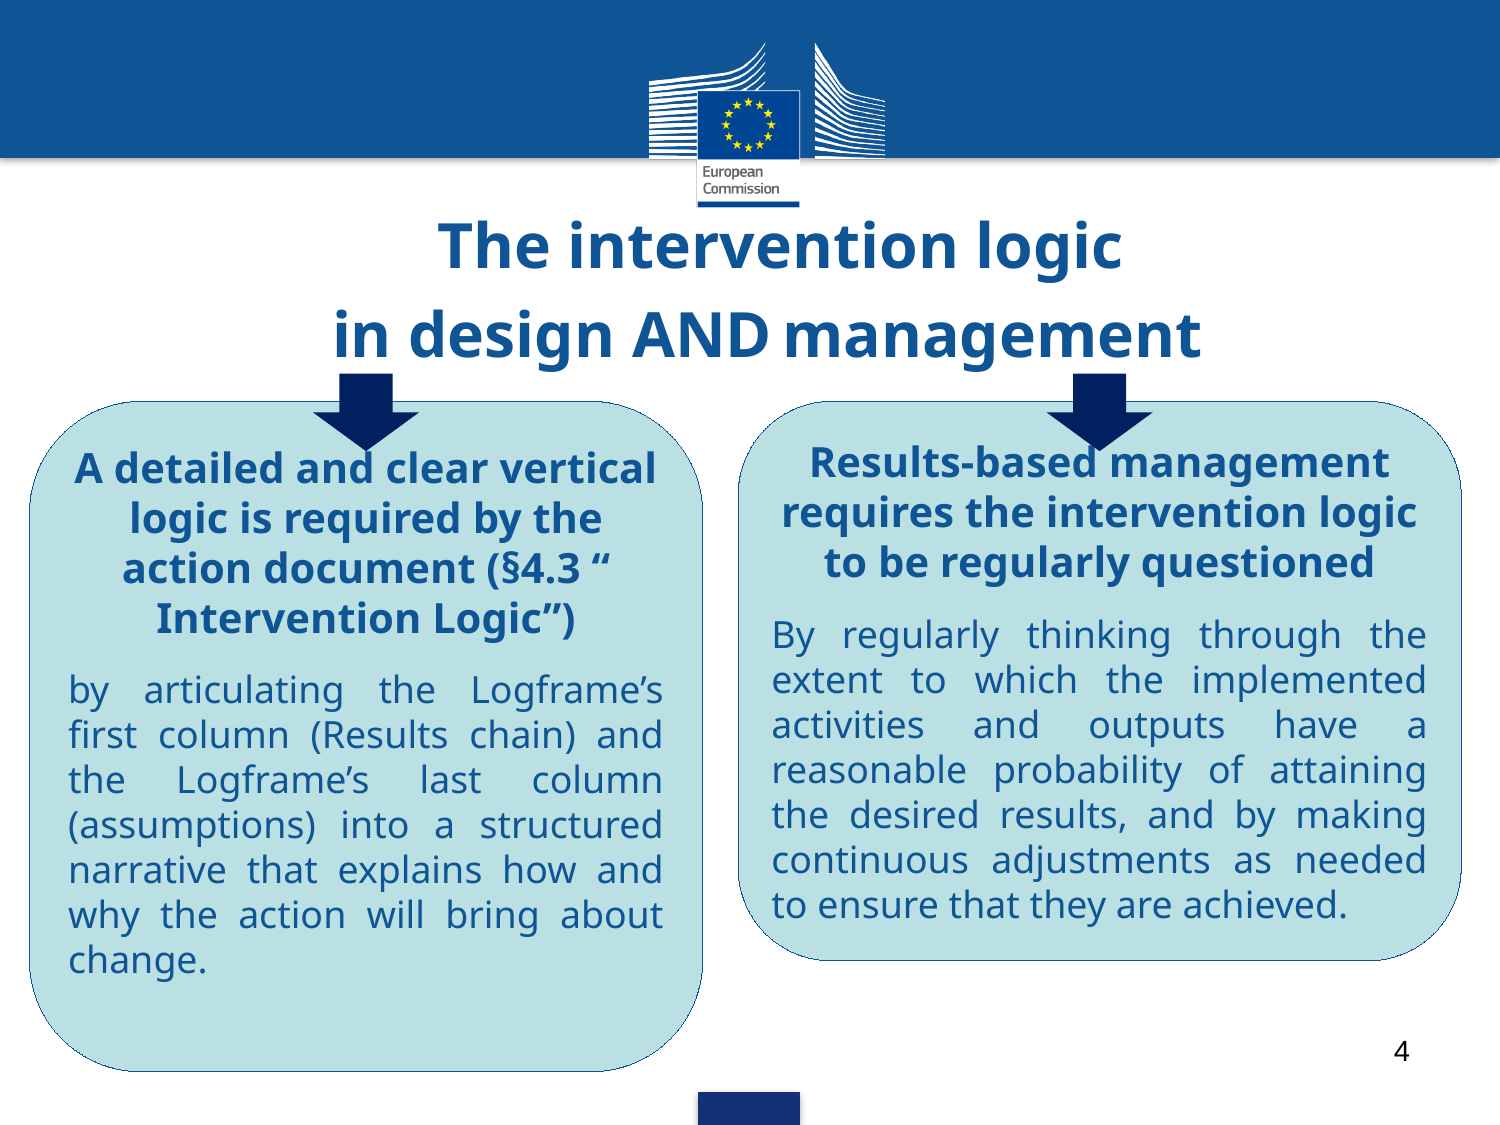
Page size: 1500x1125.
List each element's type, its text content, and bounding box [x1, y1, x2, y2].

title The intervention logic [32, 172, 1471, 316]
text_box in design AND management [64, 287, 1471, 378]
text_box A detailed and clear vertical logic is required by the action document (§4.3 “ Intervention Logic”) by articulating the Logframe’s first column (Results chain) and the Logframe’s last column (assumptions) into a structured narrative that explains how and why the action will bring about change. [29, 401, 703, 1072]
picture [649, 42, 885, 172]
text_box [312, 373, 420, 452]
slide_number 4 [1074, 1024, 1426, 1103]
text_box Results-based management requires the intervention logic to be regularly questioned By regularly thinking through the extent to which the implemented activities and outputs have a reasonable probability of attaining the desired results, and by making continuous adjustments as needed to ensure that they are achieved. [738, 401, 1462, 961]
text_box [1046, 373, 1153, 452]
